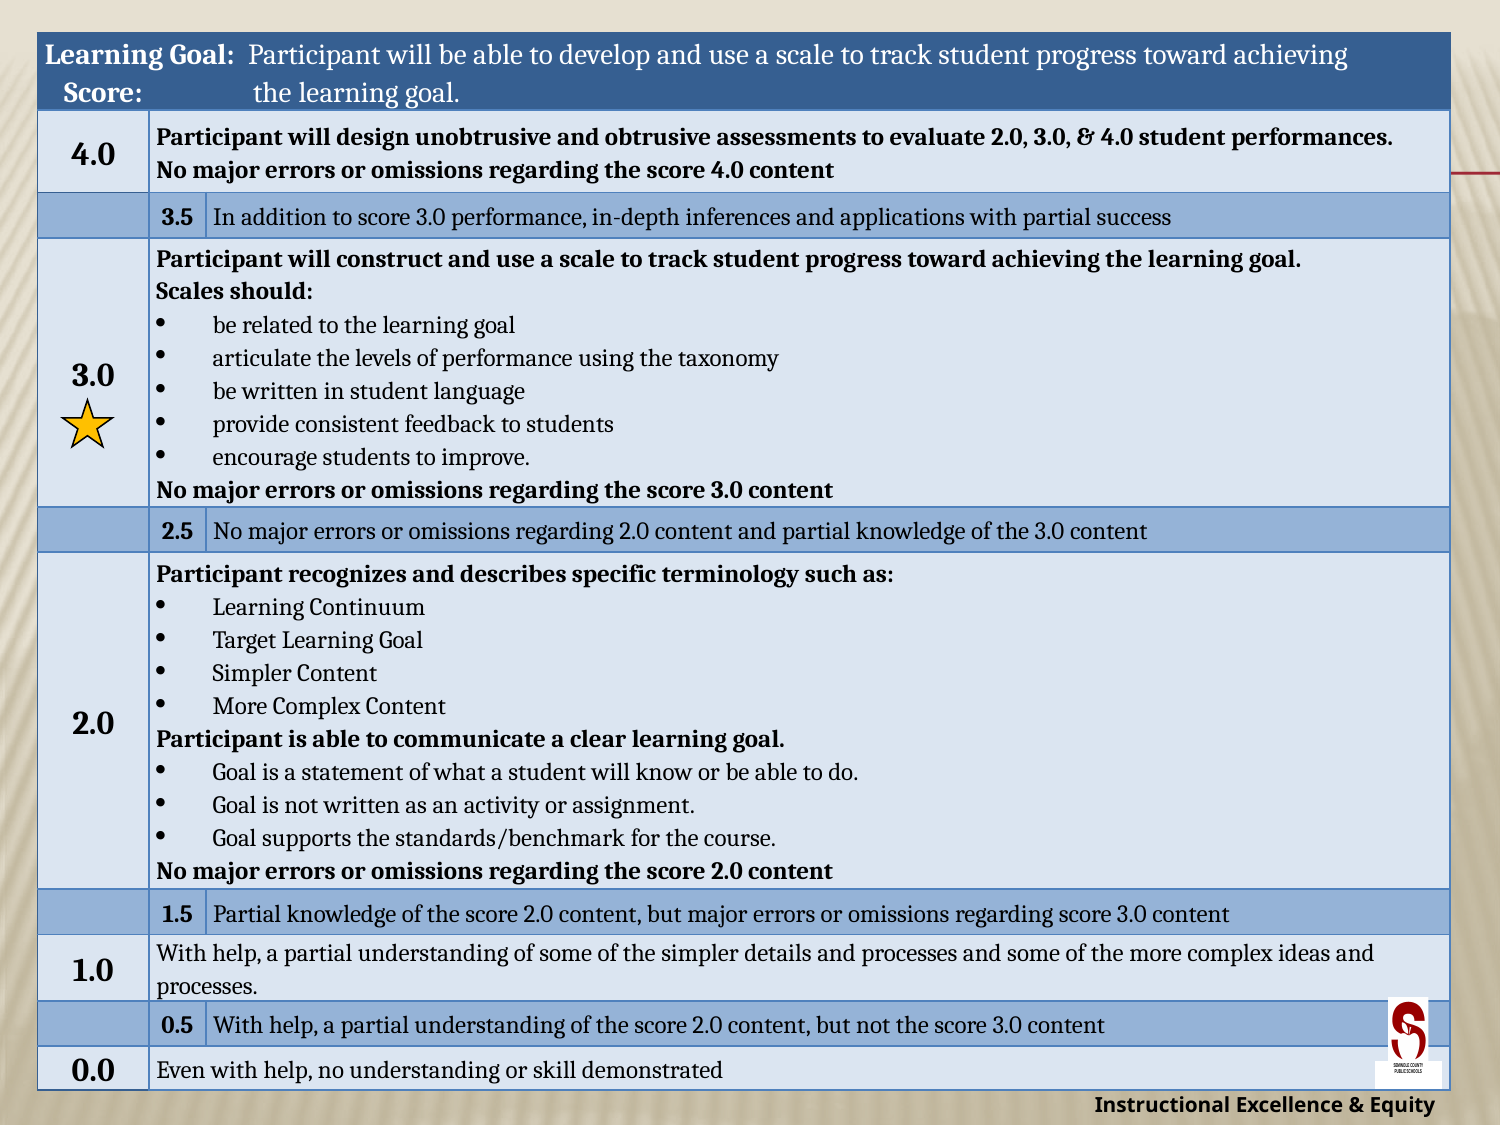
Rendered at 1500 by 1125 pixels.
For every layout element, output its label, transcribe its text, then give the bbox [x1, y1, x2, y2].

table_cell 0.5 [150, 1002, 205, 1045]
table_cell Partial knowledge of the score 2.0 content, but major errors or omissions regarding score 3.0 content [207, 890, 1449, 934]
table_cell With help, a partial understanding of some of the simpler details and processes and some of the more complex ideas and processes. [150, 935, 1449, 1000]
text_box [62, 399, 113, 447]
table_cell [38, 1002, 148, 1045]
table_cell 1.5 [150, 890, 205, 934]
table_cell 3.0 [38, 239, 148, 506]
table_cell Even with help, no understanding or skill demonstrated [150, 1047, 1364, 1089]
table_cell Participant will design unobtrusive and obtrusive assessments to evaluate 2.0, 3.0, & 4.0 student performances. No major errors or omissions regarding the score 4.0 content [150, 111, 1449, 192]
table_cell [38, 193, 148, 237]
table_cell 2.5 [150, 508, 205, 551]
table_cell 0.0 [38, 1047, 148, 1089]
table_cell In addition to score 3.0 performance, in-depth inferences and applications with partial success [207, 193, 1449, 237]
table_cell No major errors or omissions regarding 2.0 content and partial knowledge of the 3.0 content [207, 508, 1449, 551]
table_cell 3.5 [150, 193, 205, 237]
table_cell 1.0 [38, 935, 148, 1000]
table_cell [38, 890, 148, 934]
table_cell With help, a partial understanding of the score 2.0 content, but not the score 3.0 content [207, 1002, 1367, 1045]
text_box Instructional Excellence & Equity [975, 1084, 1450, 1125]
table_cell Participant recognizes and describes specific terminology such as: Learning Continuum Target Learning Goal Simpler Content More Complex Content Participant is able to communicate a clear learning goal. Goal is a statement of what a student will know or be able to do. Goal is not written as an activity or assignment. Goal supports the standards/benchmark for the course. No major errors or omissions regarding the score 2.0 content [150, 553, 1449, 888]
table_cell Participant will construct and use a scale to track student progress toward achieving the learning goal. Scales should: be related to the learning goal articulate the levels of performance using the taxonomy be written in student language provide consistent feedback to students encourage students to improve. No major errors or omissions regarding the score 3.0 content [150, 239, 1449, 506]
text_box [1374, 997, 1443, 1096]
table_cell [38, 508, 148, 551]
table_header Learning Goal: Participant will be able to develop and use a scale to track student progress toward achieving Score: the learning goal. [38, 34, 1449, 109]
table_cell 4.0 [38, 111, 148, 192]
table_cell 2.0 [38, 553, 148, 888]
